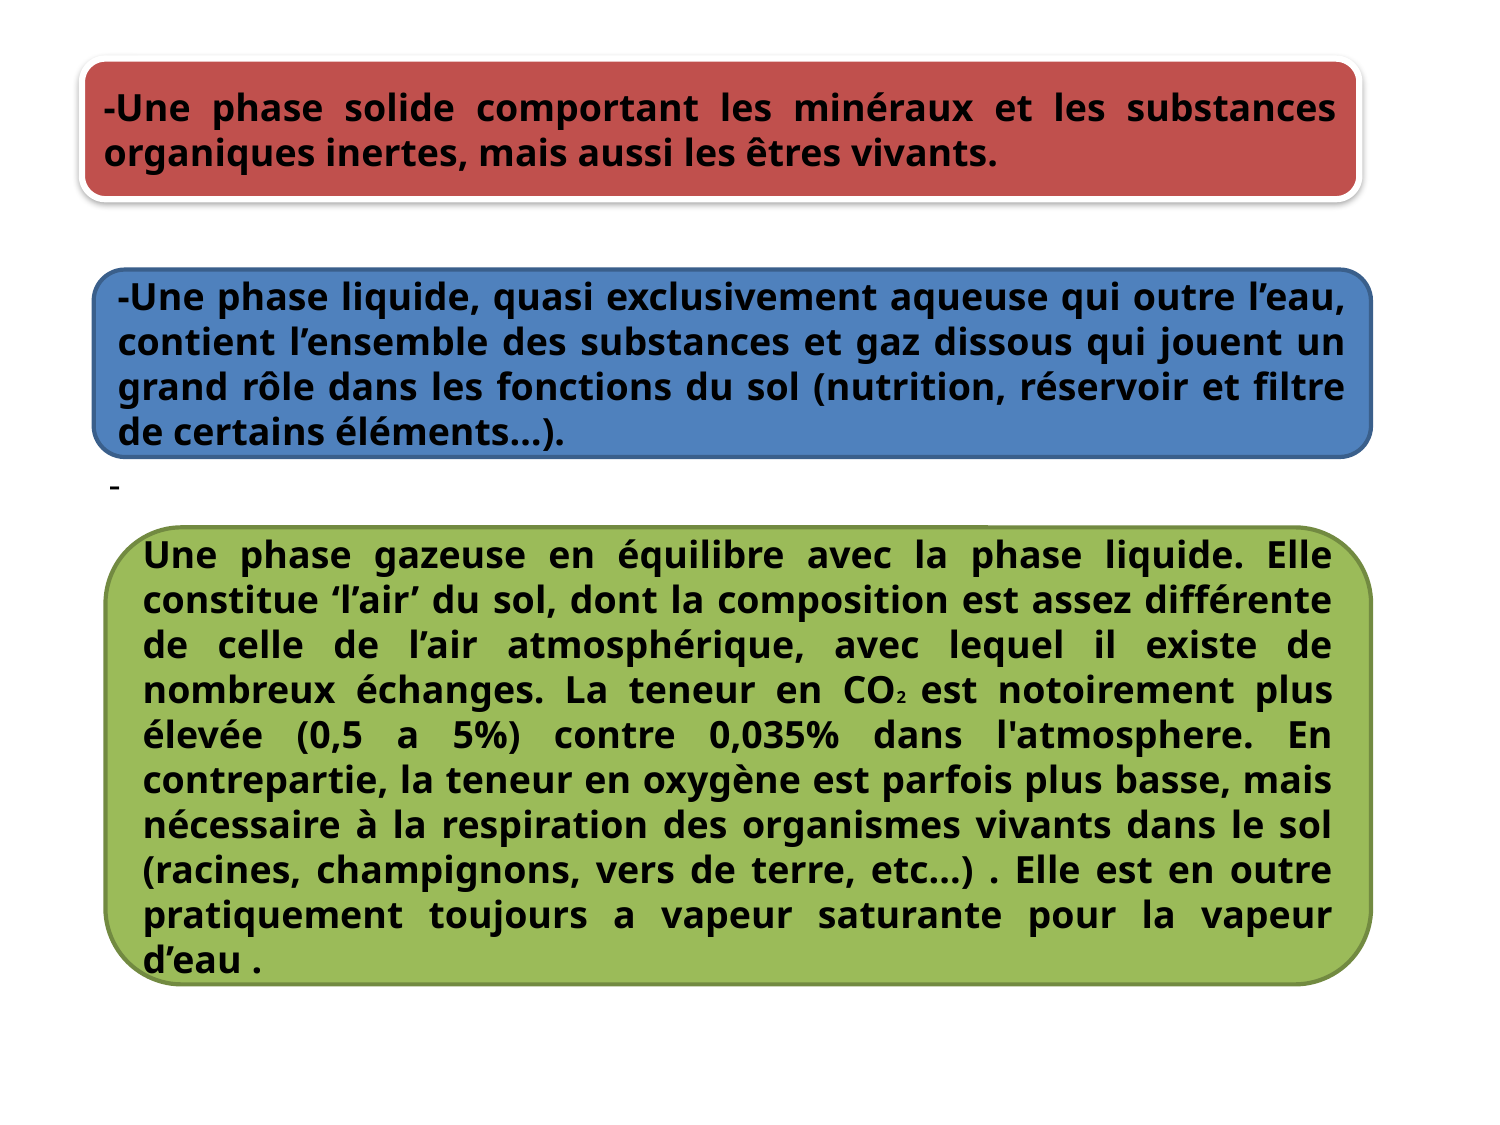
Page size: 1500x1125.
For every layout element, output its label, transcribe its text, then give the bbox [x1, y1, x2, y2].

text_box - [93, 93, 1395, 514]
text_box -Une phase solide comportant les minéraux et les substances organiques inertes, mais aussi les êtres vivants. [78, 55, 1363, 203]
text_box -Une phase liquide, quasi exclusivement aqueuse qui outre l’eau, contient l’ensemble des substances et gaz dissous qui jouent un grand rôle dans les fonctions du sol (nutrition, réservoir et filtre de certains éléments…). [91, 267, 1374, 460]
text_box Une phase gazeuse en équilibre avec la phase liquide. Elle constitue ‘l’air’ du sol, dont la composition est assez différente de celle de l’air atmosphérique, avec lequel il existe de nombreux échanges. La teneur en CO2 est notoirement plus élevée (0,5 a 5%) contre 0,035% dans l'atmosphere. En contrepartie, la teneur en oxygène est parfois plus basse, mais nécessaire à la respiration des organismes vivants dans le sol (racines, champignons, vers de terre, etc...) . Elle est en outre pratiquement toujours a vapeur saturante pour la vapeur d’eau . [103, 525, 1374, 987]
